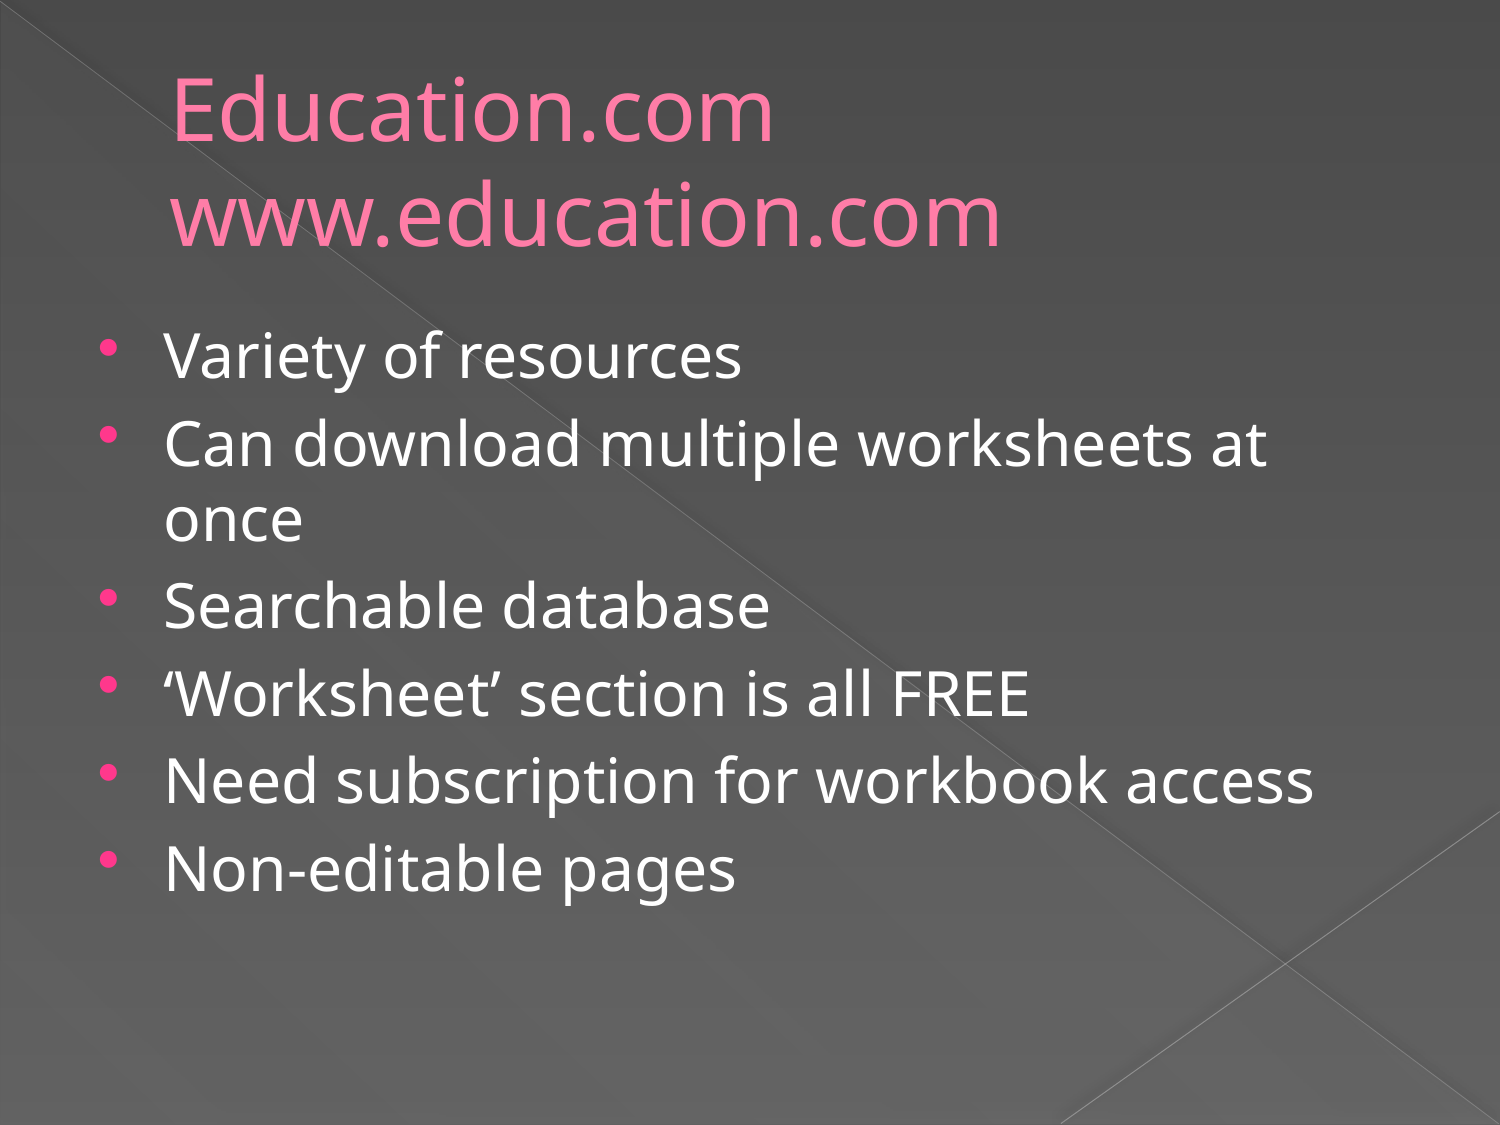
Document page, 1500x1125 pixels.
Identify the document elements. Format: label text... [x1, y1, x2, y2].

title Education.com www.education.com [75, 43, 1425, 274]
list Variety of resources Can download multiple worksheets at once Searchable database ‘Worksheet’ section is all FREE Need subscription for workbook access Non-editable pages [75, 308, 1425, 1059]
